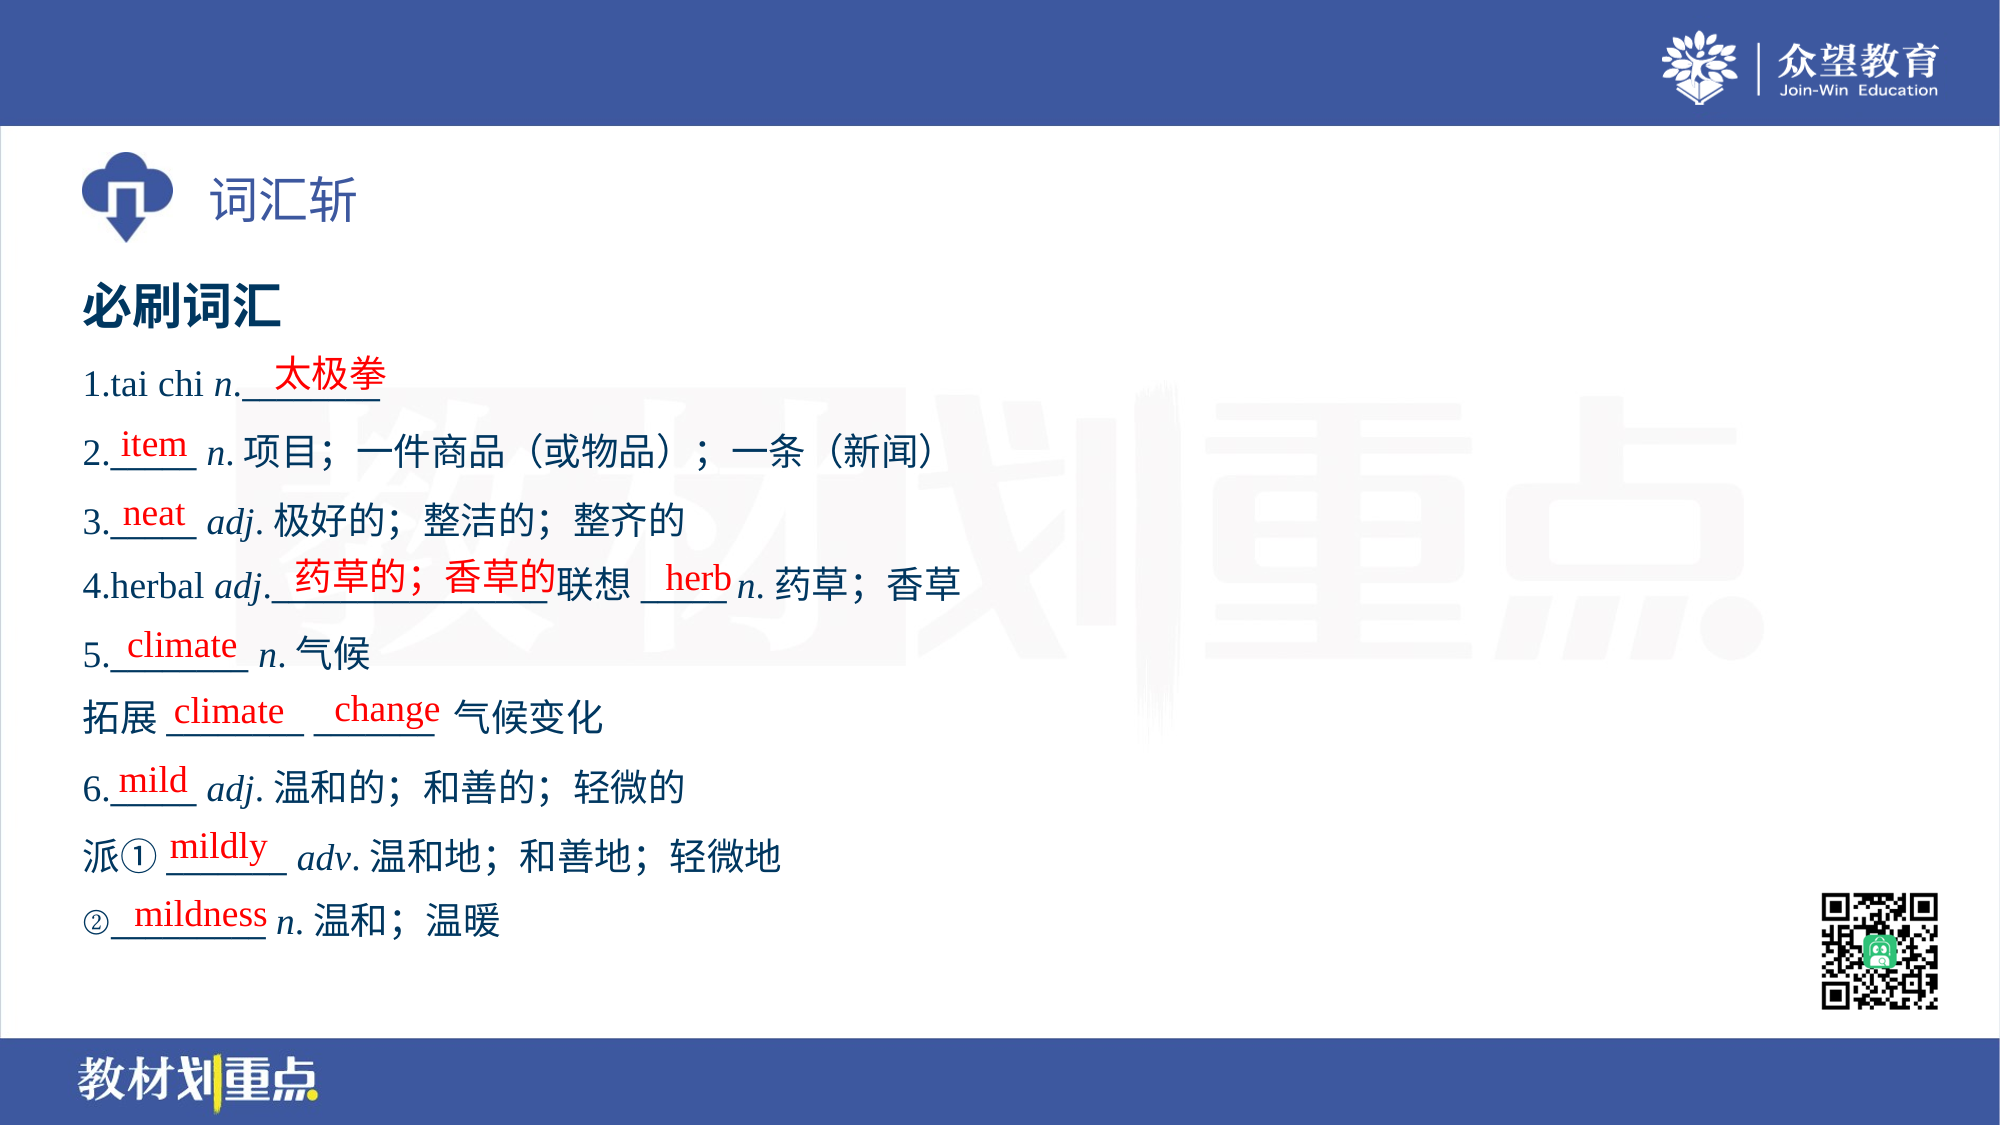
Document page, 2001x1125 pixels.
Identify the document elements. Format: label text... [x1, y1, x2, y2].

text_box 药草的；香草的 [281, 533, 572, 592]
text_box mildness [120, 869, 282, 928]
text_box neat [109, 467, 200, 527]
text_box 太极拳 [260, 330, 401, 389]
text_box 5.________ n.气候 拓展________ _______ 气候变化 [82, 605, 1817, 733]
text_box change [320, 664, 455, 723]
text_box 1.tai chi n.________ 2._____ n.项目；一件商品（或物品）；一条（新闻） 3._____ adj.极好的；整洁的；整齐的 4.herbal adj.________________联想_____ n.药草；香草 [82, 335, 1817, 600]
text_box climate [113, 600, 252, 659]
text_box 6._____ adj.温和的；和善的；轻微的 派①_______ adv.温和地；和善地；轻微地 ②_________ n.温和；温暖 [82, 740, 1817, 936]
text_box climate [160, 666, 299, 725]
text_box item [107, 399, 202, 458]
text_box mildly [156, 801, 282, 860]
text_box mild [105, 735, 202, 794]
picture [0, 0, 2000, 1125]
text_box herb [652, 533, 747, 592]
text_box 必刷词汇 [82, 247, 1817, 335]
